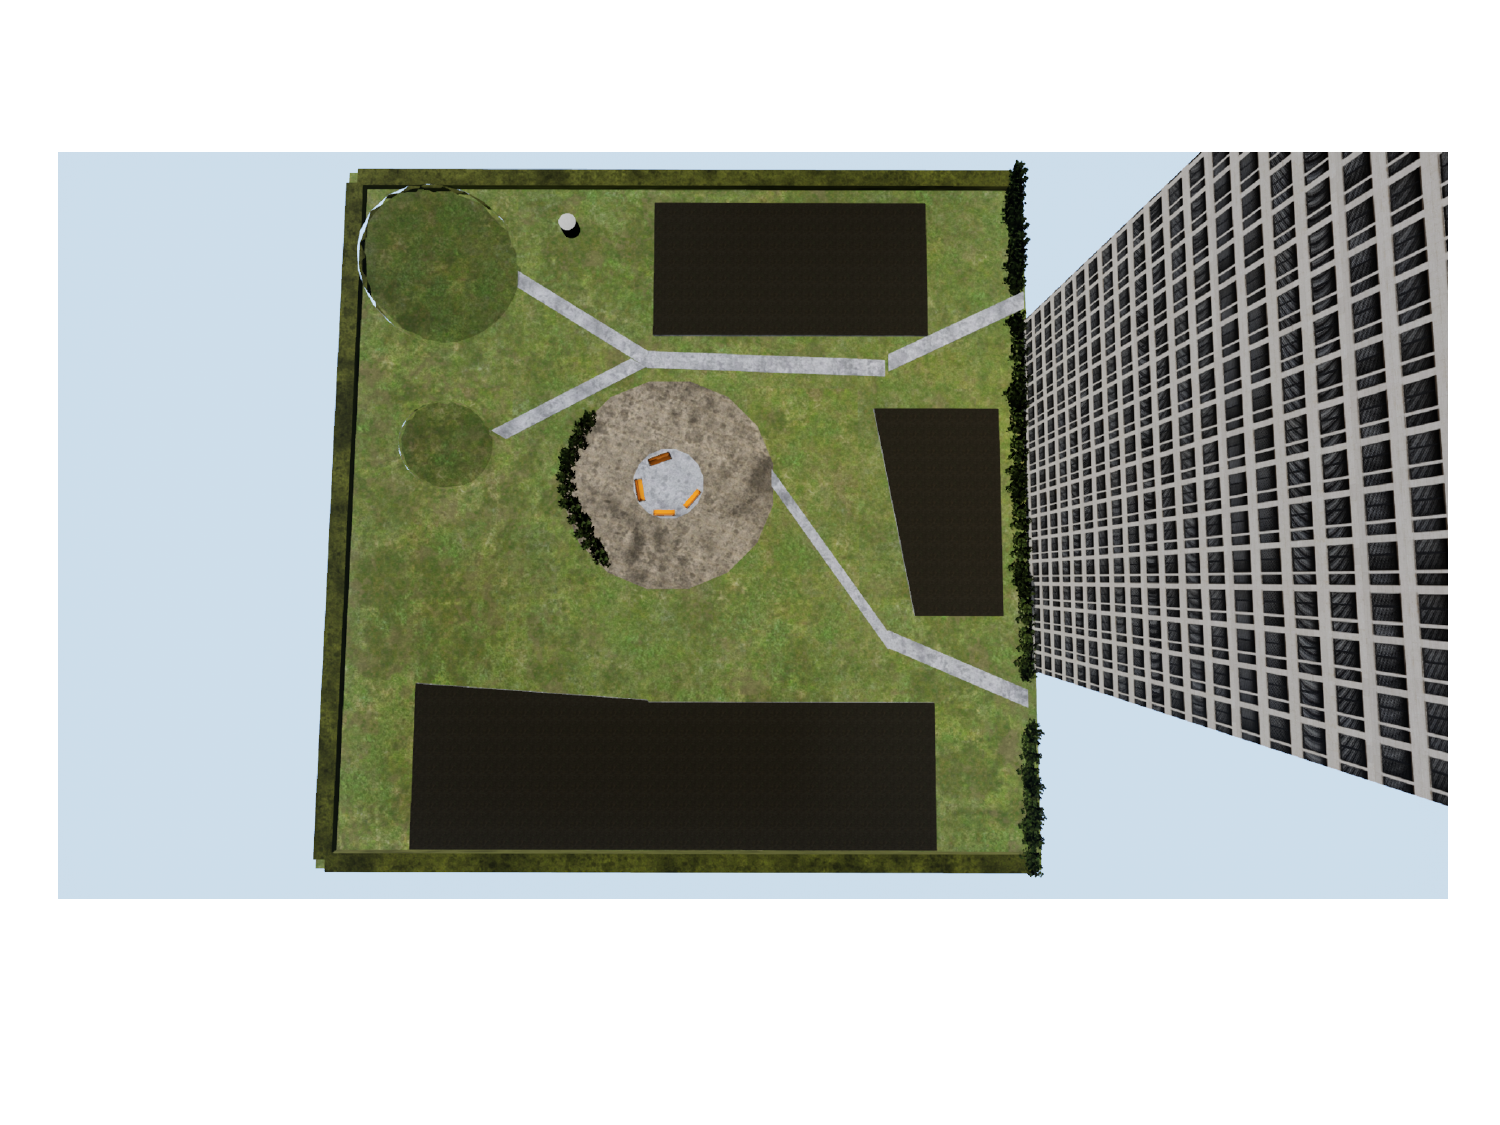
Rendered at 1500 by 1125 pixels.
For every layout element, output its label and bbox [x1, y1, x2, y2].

picture [58, 152, 1448, 900]
